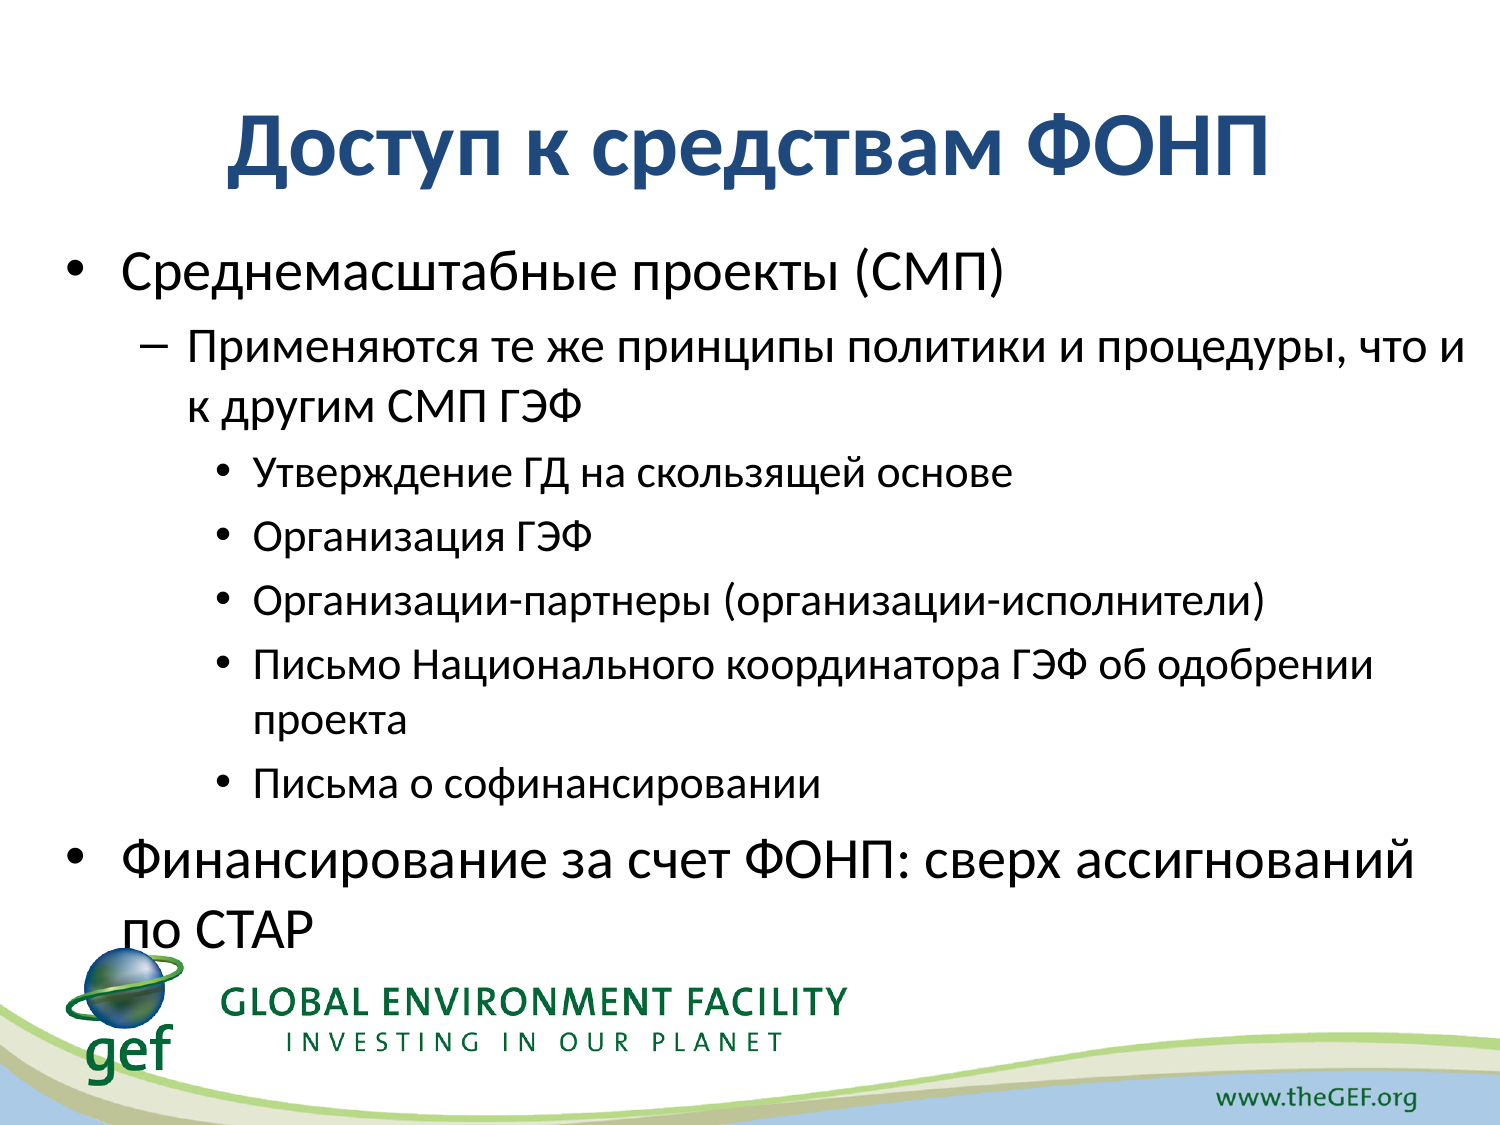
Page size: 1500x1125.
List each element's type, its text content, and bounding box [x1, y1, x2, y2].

picture [0, 920, 1500, 1125]
list Среднемасштабные проекты (СМП) Применяются те же принципы политики и процедуры, что и к другим СМП ГЭФ Утверждение ГД на скользящей основе Организация ГЭФ Организации-партнеры (организации-исполнители) Письмо Национального координатора ГЭФ об одобрении проекта Письма о софинансировании Финансирование за счет ФОНП: сверх ассигнований по СТАР [49, 224, 1500, 968]
title Доступ к средствам ФОНП [74, 44, 1426, 233]
